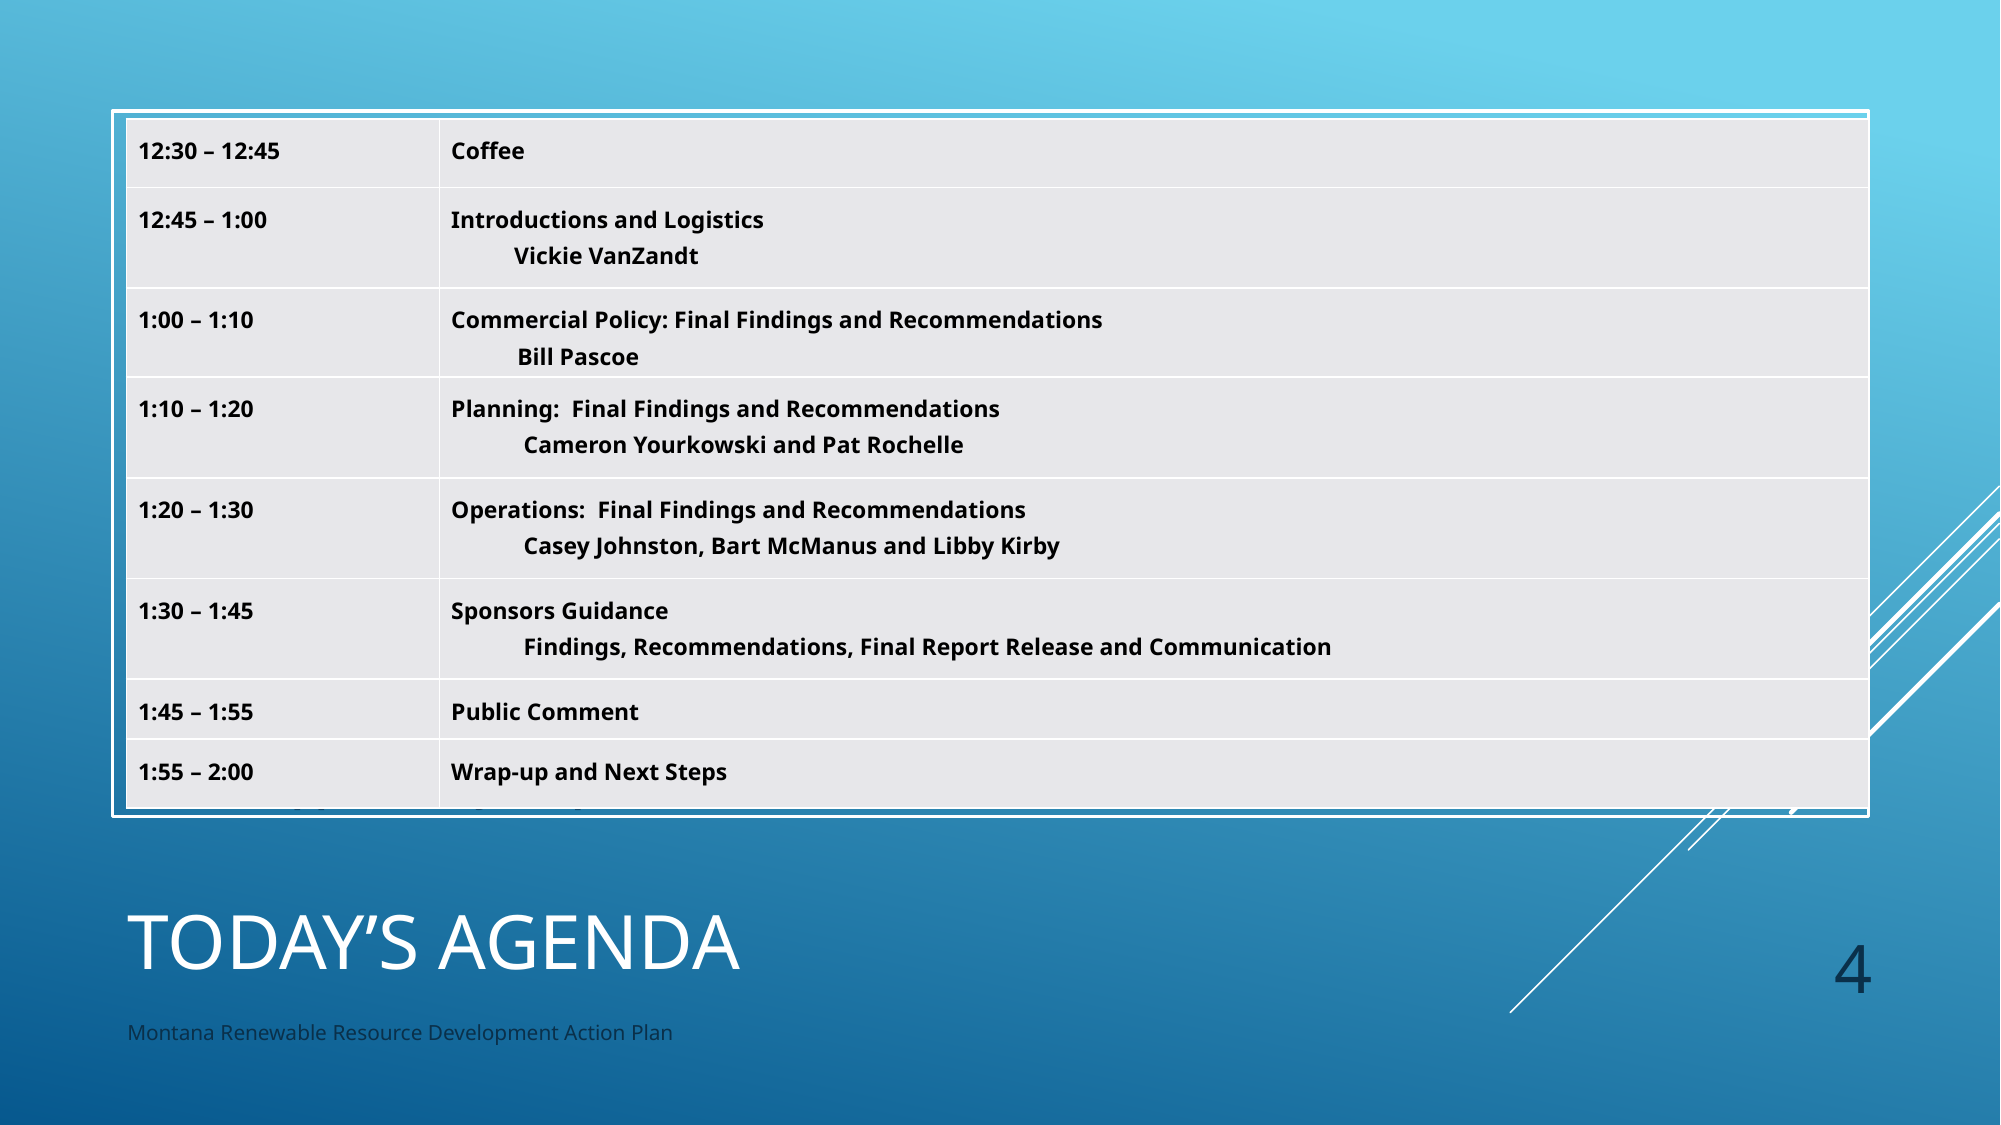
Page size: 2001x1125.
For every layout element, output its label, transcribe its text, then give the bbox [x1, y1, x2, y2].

title Today’s agenda [112, 817, 1513, 1064]
table_cell 12:45 – 1:00 [127, 188, 439, 287]
table_header 12:30 – 12:45 [127, 120, 439, 187]
table_header Coffee [440, 120, 1868, 187]
table_cell Introductions and Logistics Vickie VanZandt [440, 188, 1868, 287]
table_cell Planning: Final Findings and Recommendations Cameron Yourkowski and Pat Rochelle [440, 378, 1868, 477]
slide_number 4 [1700, 915, 1888, 1025]
table_cell 1:20 – 1:30 [127, 479, 439, 578]
table_cell Operations: Final Findings and Recommendations Casey Johnston, Bart McManus and Libby Kirby [440, 479, 1868, 578]
table_cell Wrap-up and Next Steps [440, 740, 1868, 807]
table_cell 1:10 – 1:20 [127, 378, 439, 477]
list Hear from Governor Bullock and Administrator Mainzer Why they convened us Their goals, desired outcomes, and expectations of us Panel Members’ statements of interests Level set on the current state of transmission from the transmission owners’ perspective Explore the resource developers’ perspective on market opportunities and barriers First opportunity for public comment [112, 110, 1869, 817]
table_cell 1:30 – 1:45 [127, 579, 439, 678]
table_cell 1:55 – 2:00 [127, 740, 439, 807]
table_cell 1:45 – 1:55 [127, 680, 439, 738]
footer Montana Renewable Resource Development Action Plan [112, 1012, 1350, 1073]
table_cell 1:00 – 1:10 [127, 289, 439, 376]
table_cell Commercial Policy: Final Findings and Recommendations Bill Pascoe [440, 289, 1868, 376]
table_cell Public Comment [440, 680, 1868, 738]
table_cell Sponsors Guidance Findings, Recommendations, Final Report Release and Communication [440, 579, 1868, 678]
